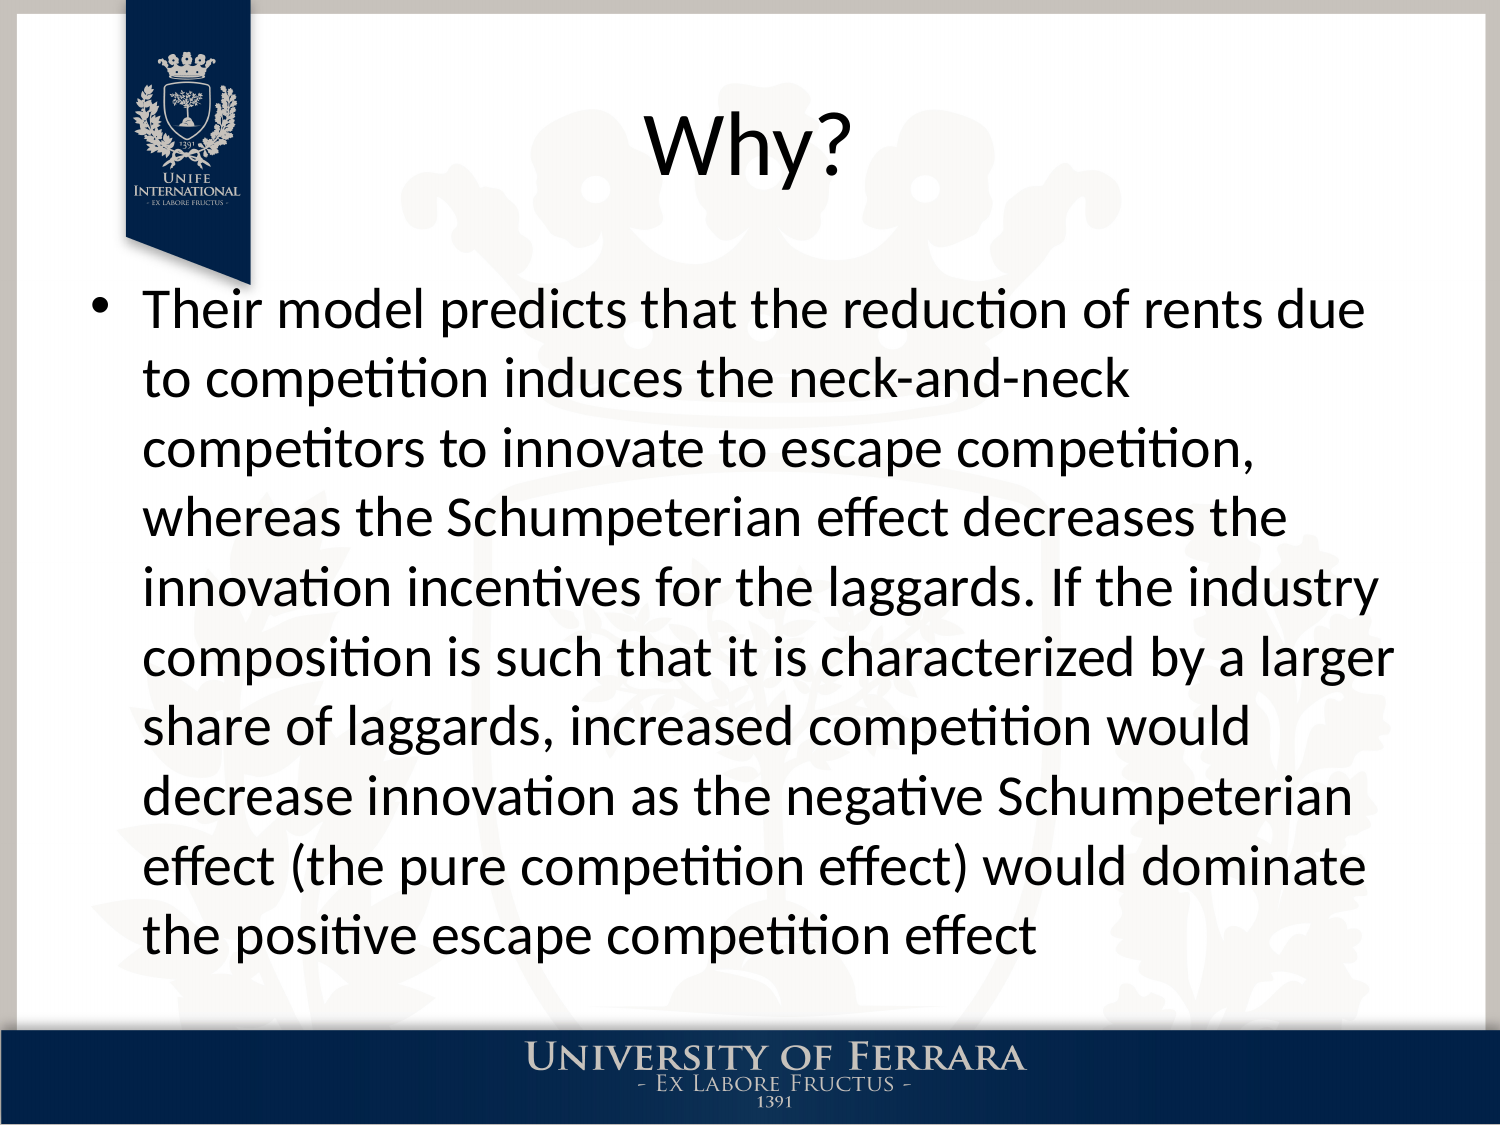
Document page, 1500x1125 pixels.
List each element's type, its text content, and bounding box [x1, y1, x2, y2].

picture [0, 0, 1500, 1125]
title Why? [75, 45, 1425, 233]
list Their model predicts that the reduction of rents due to competition induces the neck-and-neck competitors to innovate to escape competition, whereas the Schumpeterian effect decreases the innovation incentives for the laggards. If the industry composition is such that it is characterized by a larger share of laggards, increased competition would decrease innovation as the negative Schumpeterian effect (the pure competition effect) would dominate the positive escape competition effect [75, 262, 1425, 1046]
